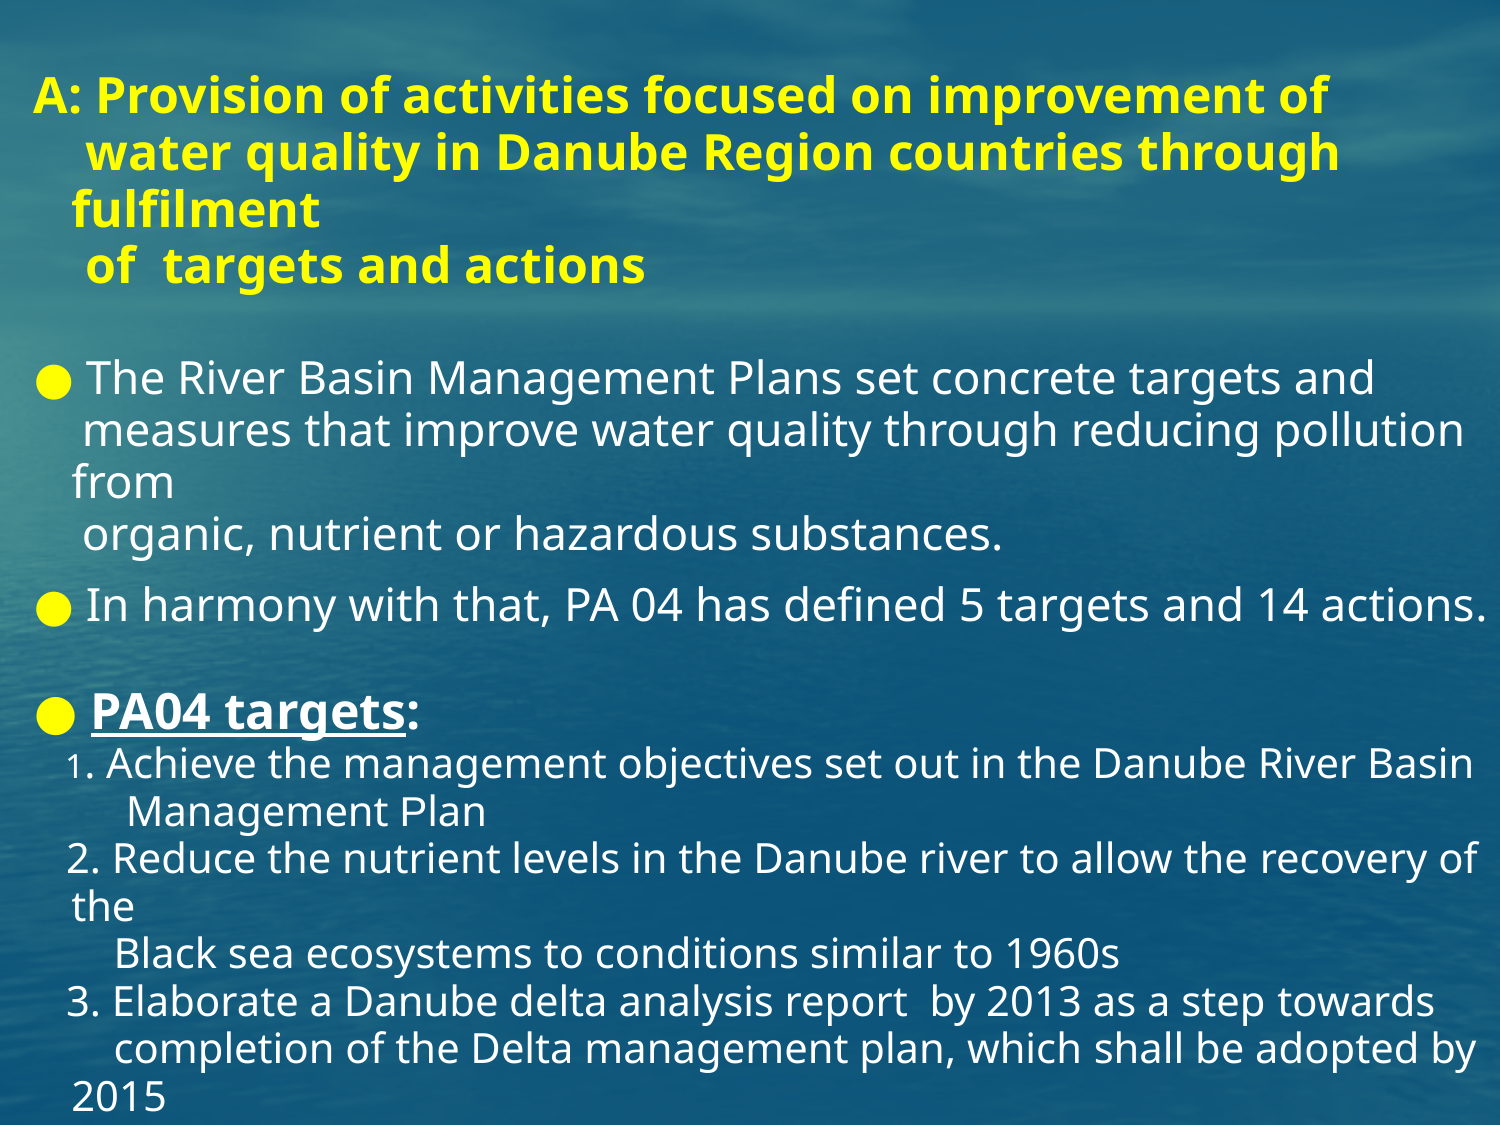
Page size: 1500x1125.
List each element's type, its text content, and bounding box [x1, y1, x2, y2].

subtitle A: Provision of activities focused on improvement of water quality in Danube Region countries through fulfilment of targets and actions ● The River Basin Management Plans set concrete targets and measures that improve water quality through reducing pollution from organic, nutrient or hazardous substances. ● In harmony with that, PA 04 has defined 5 targets and 14 actions. ● PA04 targets: 1. Achieve the management objectives set out in the Danube River Basin Management Plan 2. Reduce the nutrient levels in the Danube river to allow the recovery of the Black sea ecosystems to conditions similar to 1960s 3. Elaborate a Danube delta analysis report by 2013 as a step towards completion of the Delta management plan, which shall be adopted by 2015 4. Elaborate, adopt and implement sub basin management plans, such as Sava, Tisza and Prut sub basins 5. Secure viable populations of Danube sturgeon species. [0, 0, 1500, 1125]
